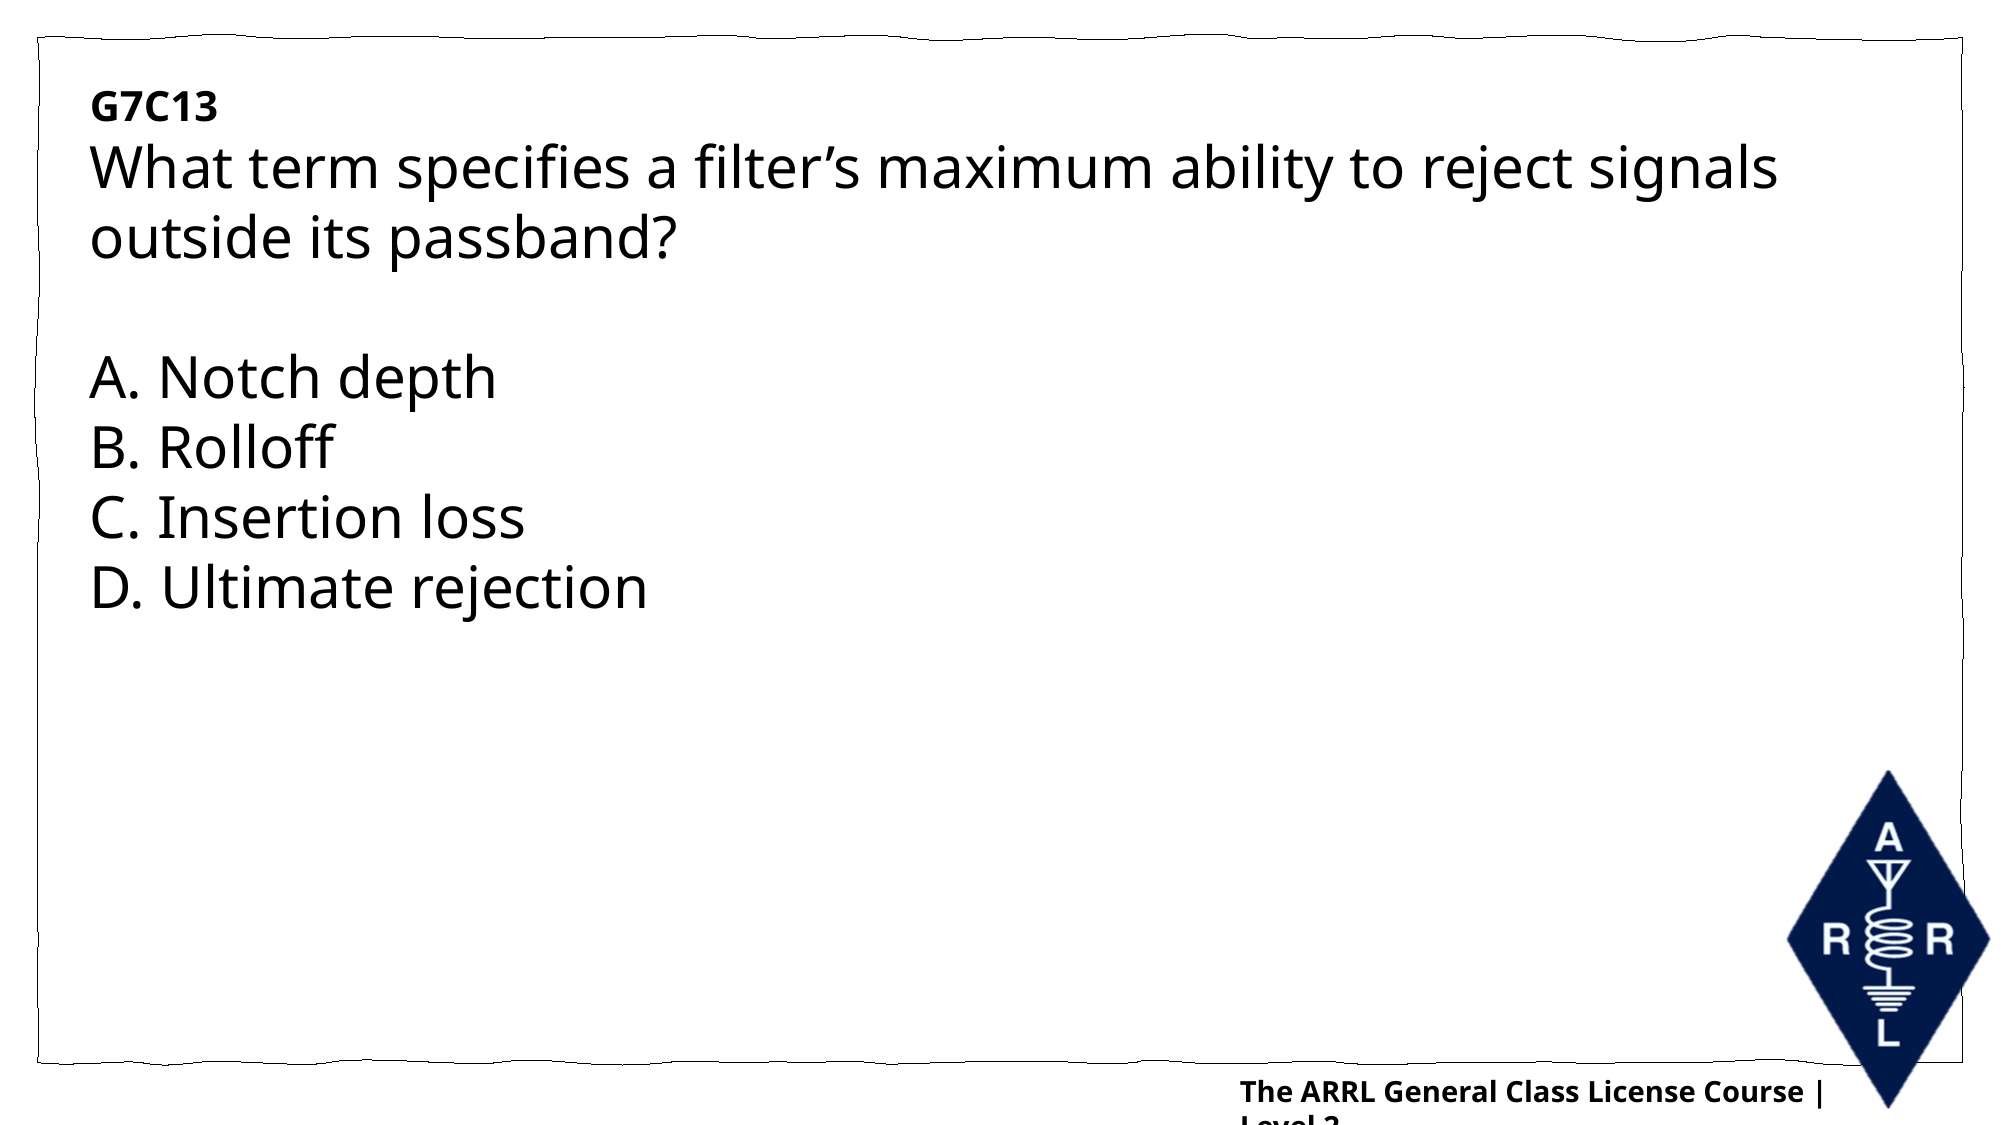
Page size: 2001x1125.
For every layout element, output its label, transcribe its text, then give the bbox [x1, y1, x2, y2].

picture [1773, 752, 1999, 1125]
text_box G7C13 What term specifies a filter’s maximum ability to reject signals outside its passband? A. Notch depth B. Rolloff C. Insertion loss D. Ultimate rejection [75, 72, 1850, 628]
